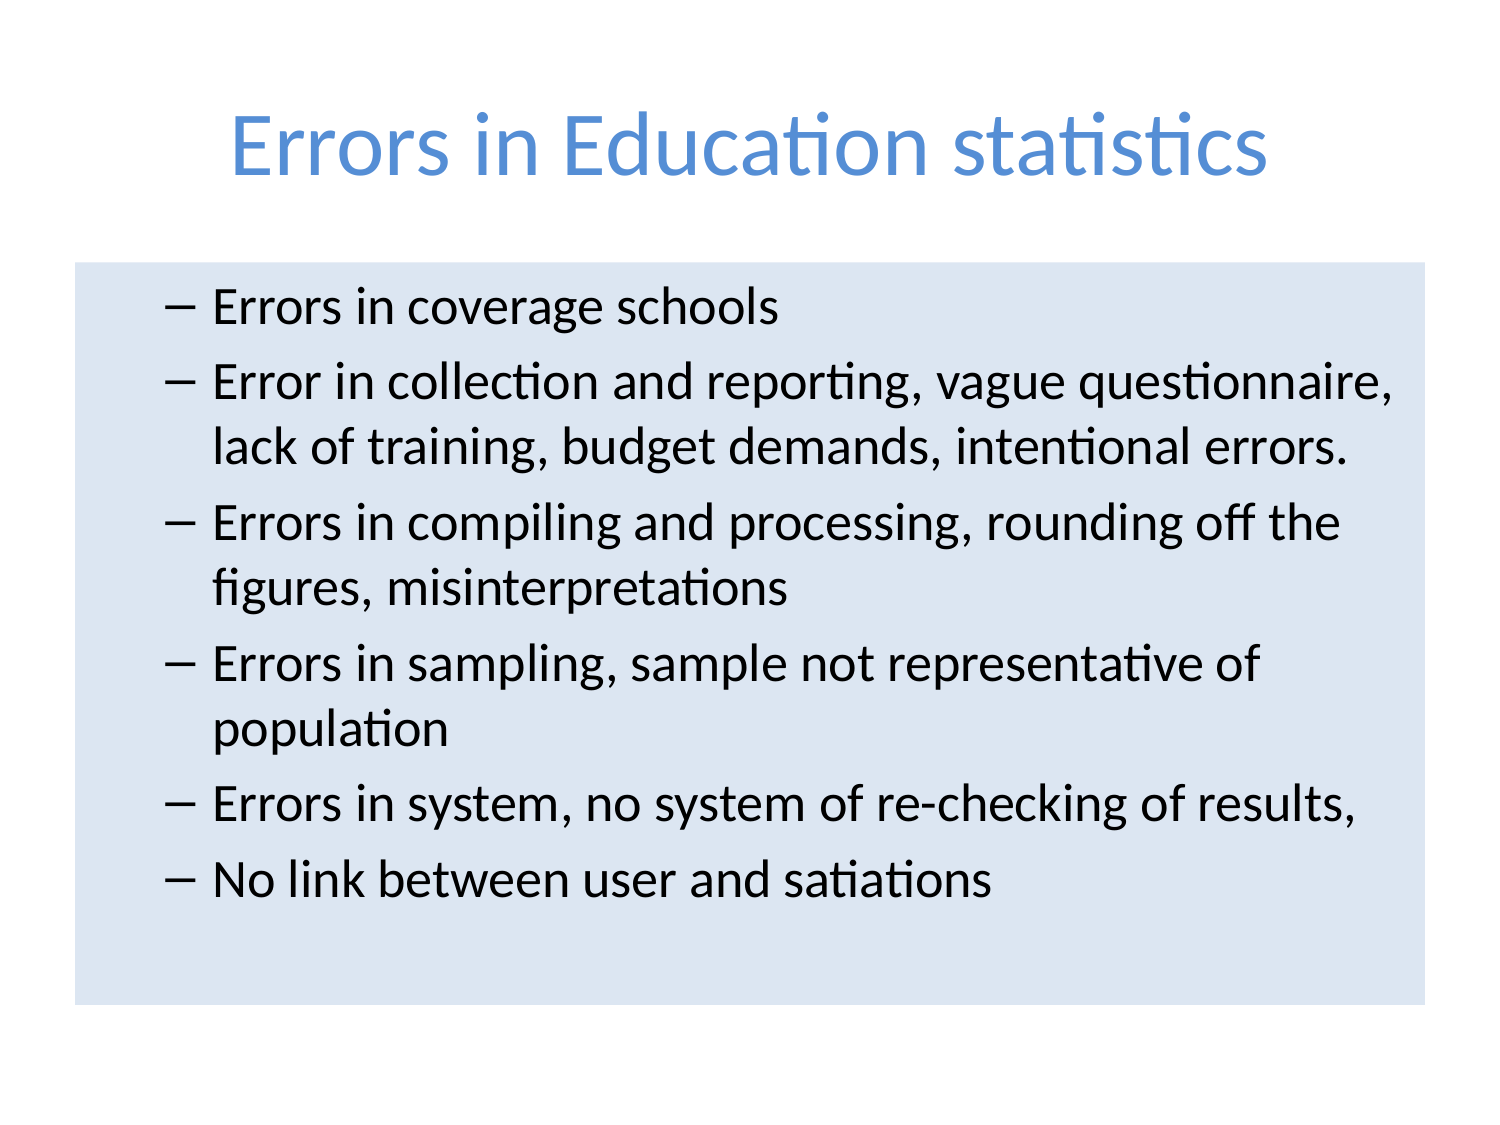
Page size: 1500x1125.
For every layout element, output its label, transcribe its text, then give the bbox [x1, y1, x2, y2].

list Errors in coverage schools Error in collection and reporting, vague questionnaire, lack of training, budget demands, intentional errors. Errors in compiling and processing, rounding off the figures, misinterpretations Errors in sampling, sample not representative of population Errors in system, no system of re-checking of results, No link between user and satiations [75, 262, 1425, 1005]
title Errors in Education statistics [75, 45, 1425, 233]
